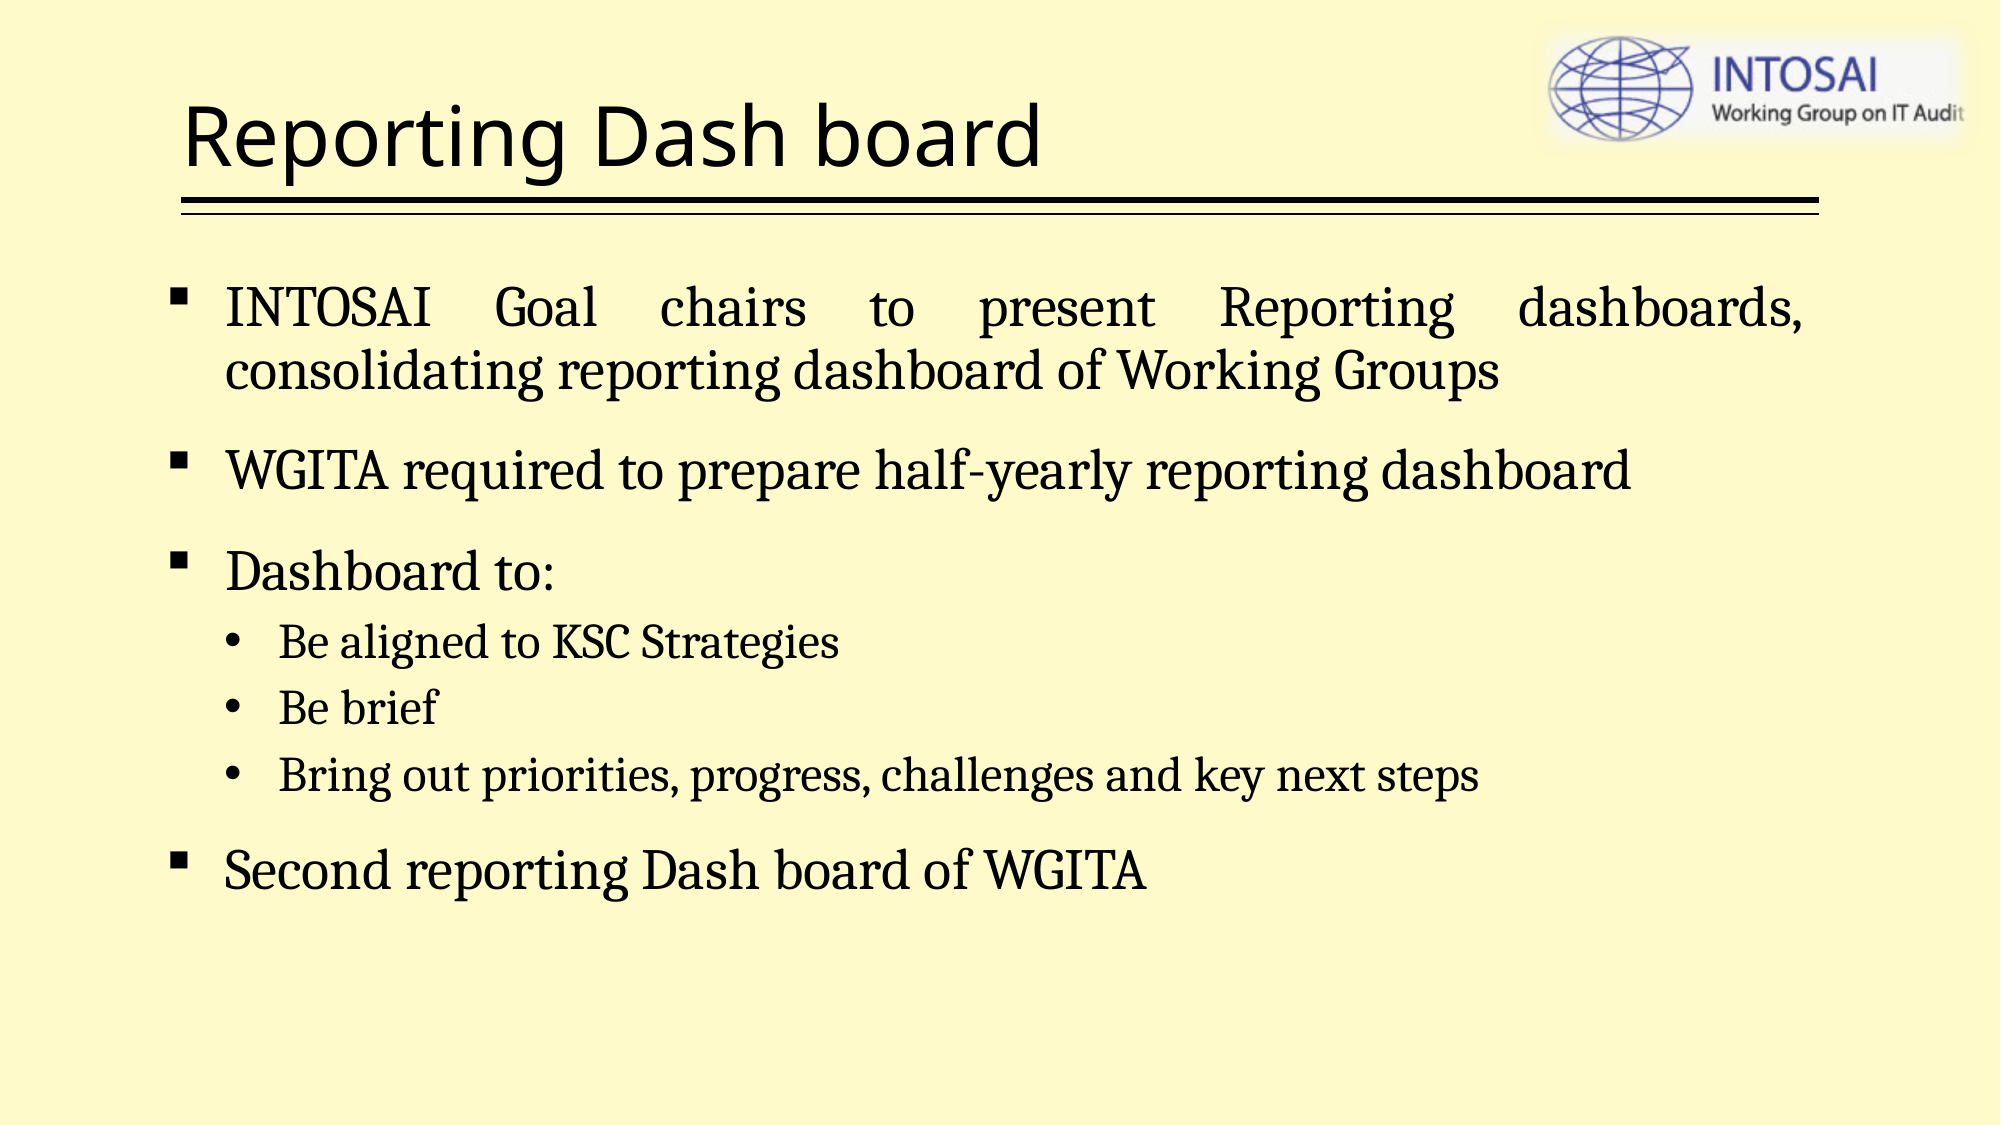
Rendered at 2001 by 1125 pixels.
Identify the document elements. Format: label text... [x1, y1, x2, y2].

title Reporting Dash board [181, 12, 1819, 193]
list INTOSAI Goal chairs to present Reporting dashboards, consolidating reporting dashboard of Working Groups WGITA required to prepare half-yearly reporting dashboard Dashboard to: Be aligned to KSC Strategies Be brief Bring out priorities, progress, challenges and key next steps Second reporting Dash board of WGITA [165, 268, 1804, 1019]
picture [1819, 50, 1947, 126]
